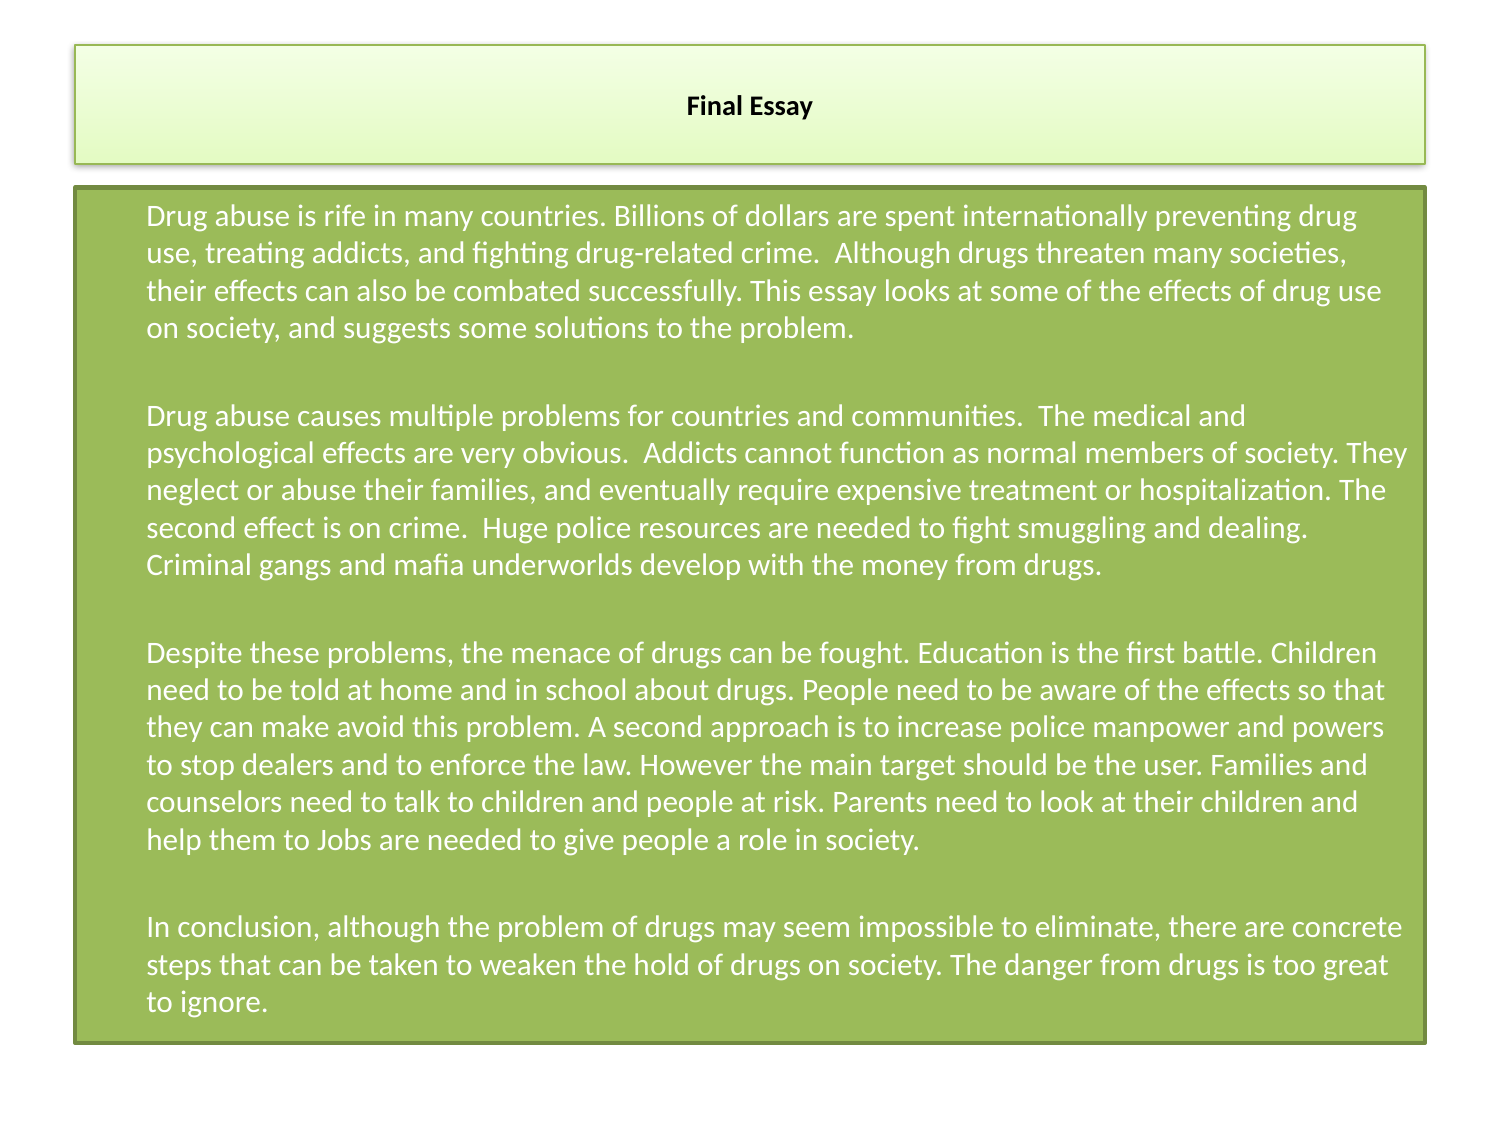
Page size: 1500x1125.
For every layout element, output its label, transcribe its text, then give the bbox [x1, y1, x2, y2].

list Drug abuse is rife in many countries. Billions of dollars are spent internationally preventing drug use, treating addicts, and fighting drug-related crime. Although drugs threaten many societies, their effects can also be combated successfully. This essay looks at some of the effects of drug use on society, and suggests some solutions to the problem. Drug abuse causes multiple problems for countries and communities. The medical and psychological effects are very obvious. Addicts cannot function as normal members of society. They neglect or abuse their families, and eventually require expensive treatment or hospitalization. The second effect is on crime. Huge police resources are needed to fight smuggling and dealing. Criminal gangs and mafia underworlds develop with the money from drugs. Despite these problems, the menace of drugs can be fought. Education is the first battle. Children need to be told at home and in school about drugs. People need to be aware of the effects so that they can make avoid this problem. A second approach is to increase police manpower and powers to stop dealers and to enforce the law. However the main target should be the user. Families and counselors need to talk to children and people at risk. Parents need to look at their children and help them to Jobs are needed to give people a role in society. In conclusion, although the problem of drugs may seem impossible to eliminate, there are concrete steps that can be taken to weaken the hold of drugs on society. The danger from drugs is too great to ignore. [73, 185, 1427, 1045]
title Final Essay [74, 44, 1426, 165]
